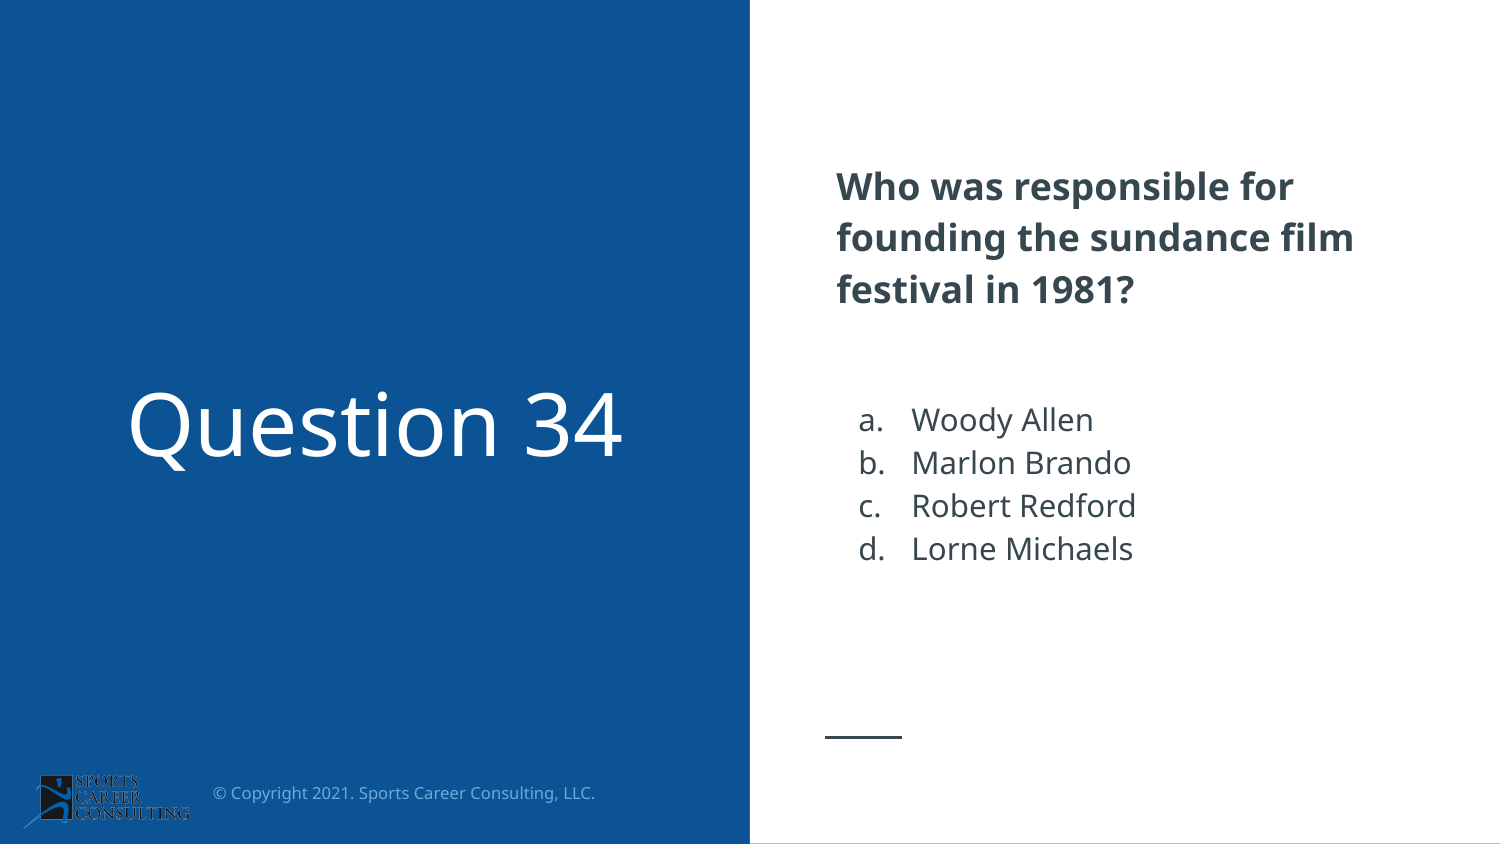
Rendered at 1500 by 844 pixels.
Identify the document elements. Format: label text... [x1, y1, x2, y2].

title Question 34 [43, 298, 708, 546]
text_box © Copyright 2021. Sports Career Consulting, LLC. [197, 767, 750, 838]
list Who was responsible for founding the sundance film festival in 1981? Woody Allen Marlon Brando Robert Redford Lorne Michaels [821, 118, 1486, 725]
picture [22, 774, 190, 829]
